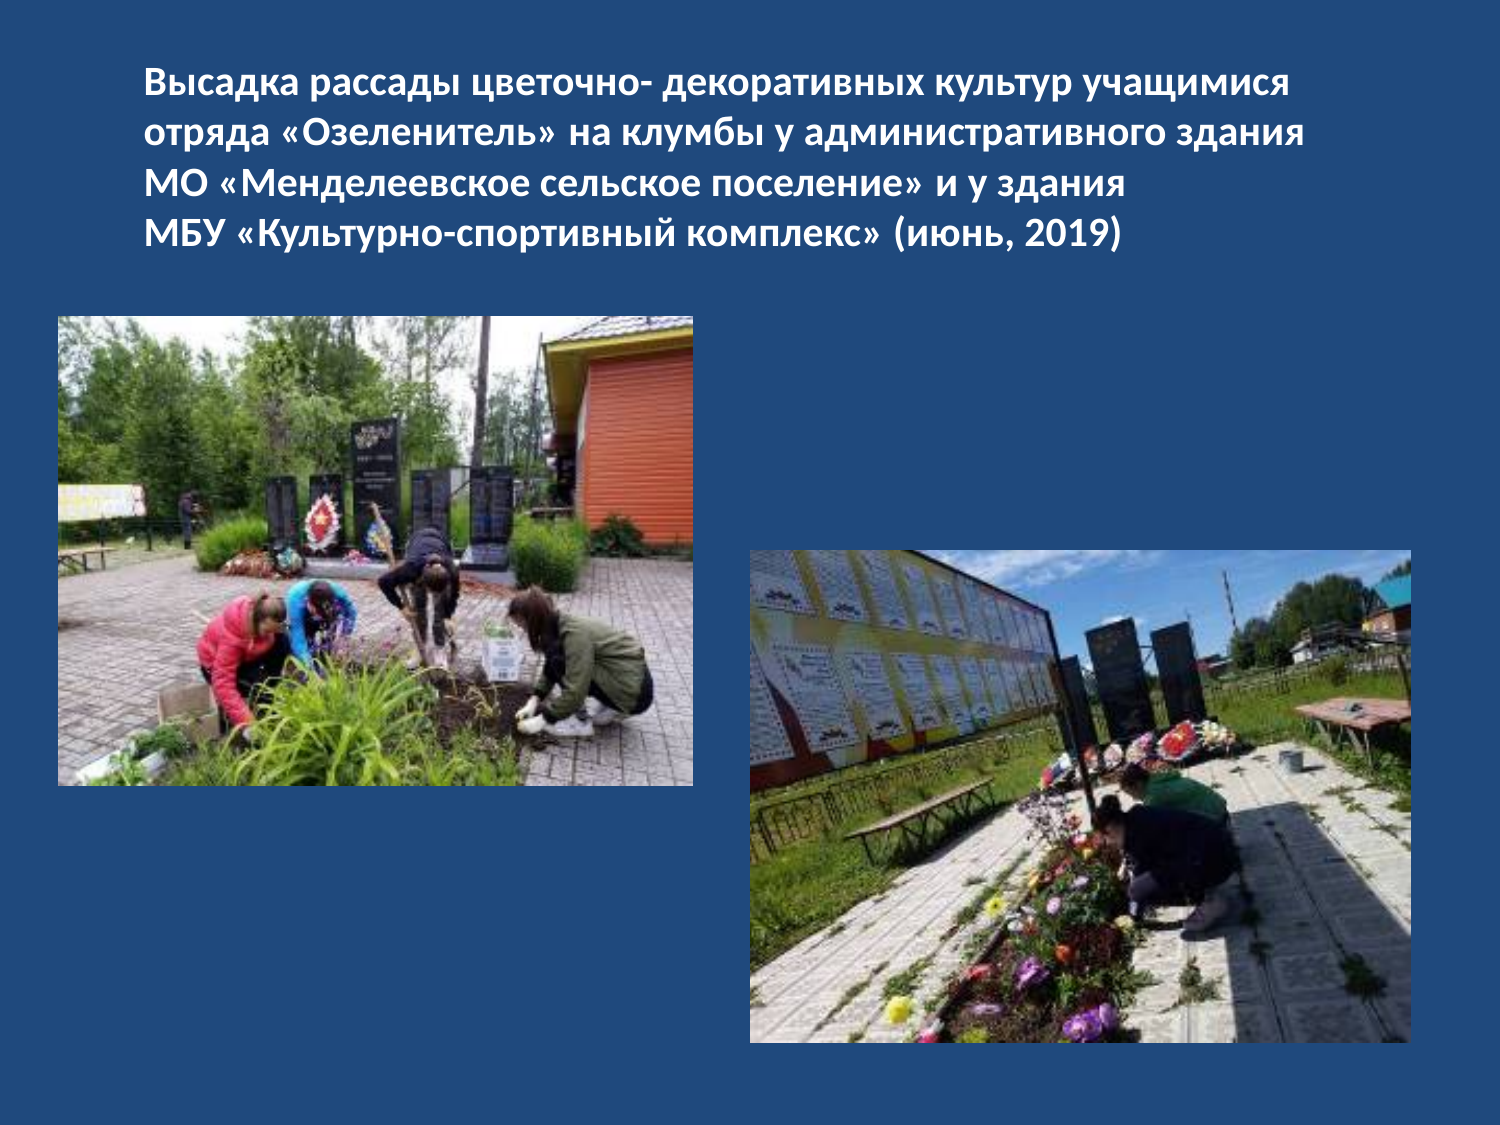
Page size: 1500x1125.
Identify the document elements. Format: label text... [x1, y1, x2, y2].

picture [749, 550, 1411, 1044]
text_box Высадка рассады цветочно- декоративных культур учащимися отряда «Озеленитель» на клумбы у административного здания МО «Менделеевское сельское поселение» и у здания МБУ «Культурно-спортивный комплекс» (июнь, 2019) [128, 46, 1345, 262]
picture [58, 316, 693, 786]
